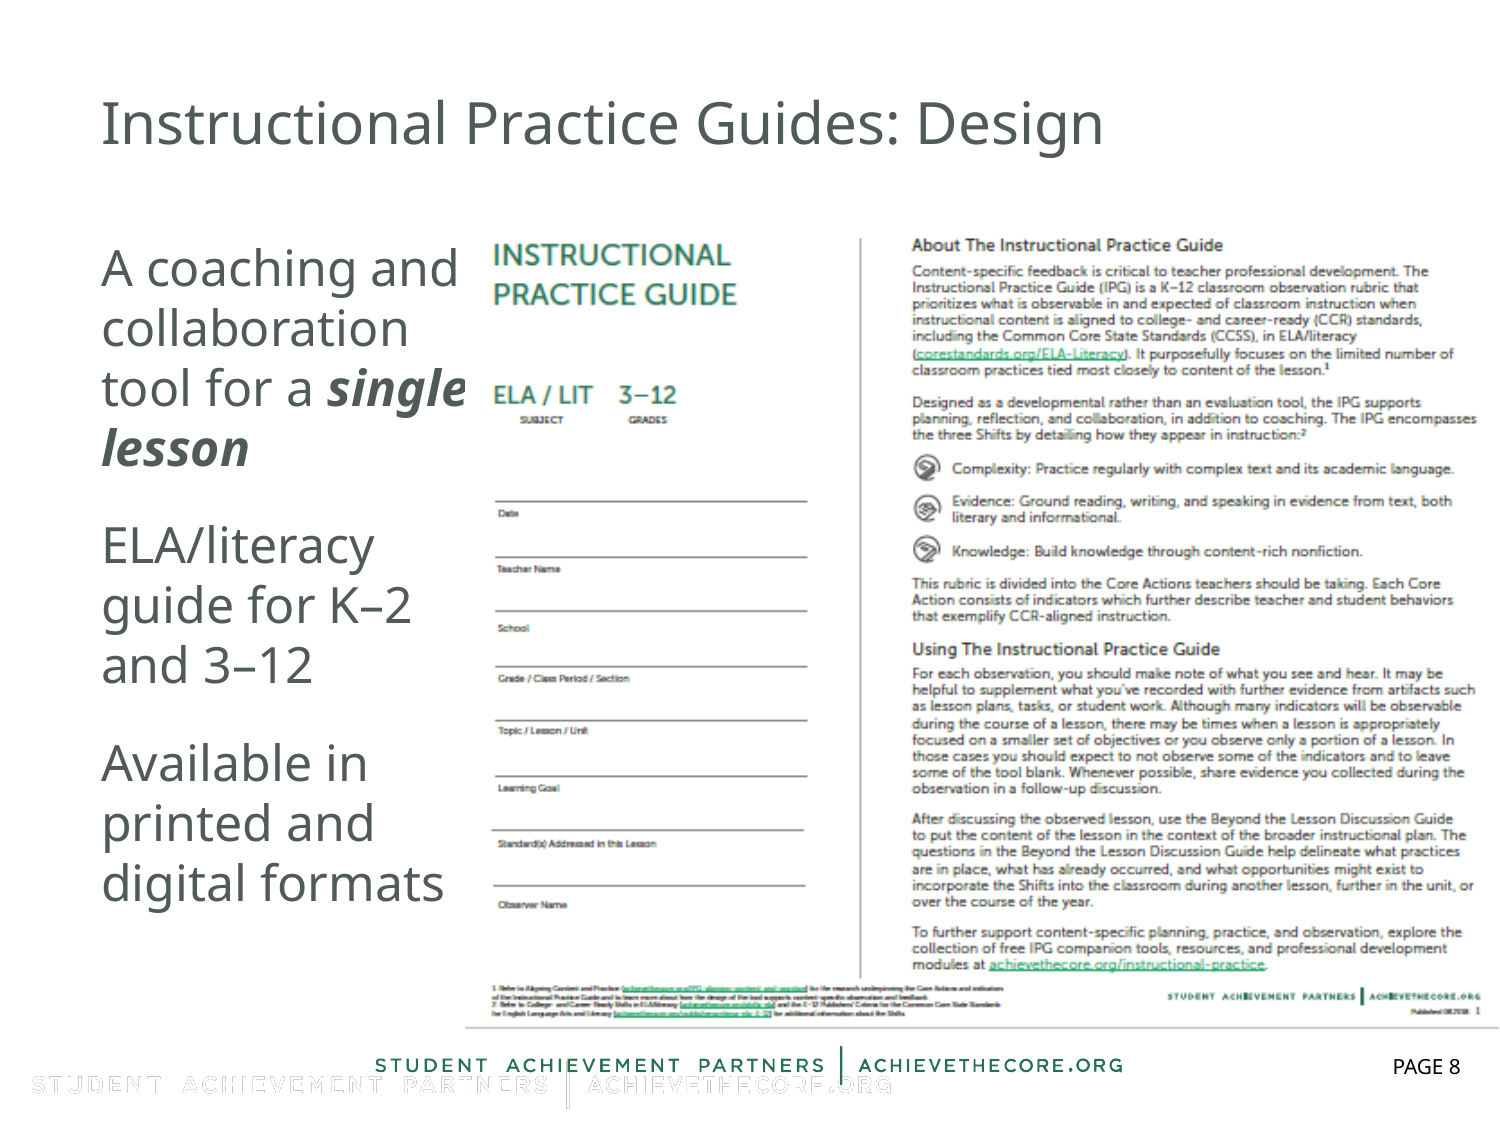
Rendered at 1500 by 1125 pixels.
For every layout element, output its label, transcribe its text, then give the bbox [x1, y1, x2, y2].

picture [12, 1046, 1122, 1112]
text_box A coaching and collaboration tool for a single lesson ELA/literacy guide for K–2 and 3–12 Available in printed and digital formats [86, 228, 459, 1027]
title Instructional Practice Guides: Design [86, 65, 1437, 178]
picture [465, 202, 1499, 1029]
